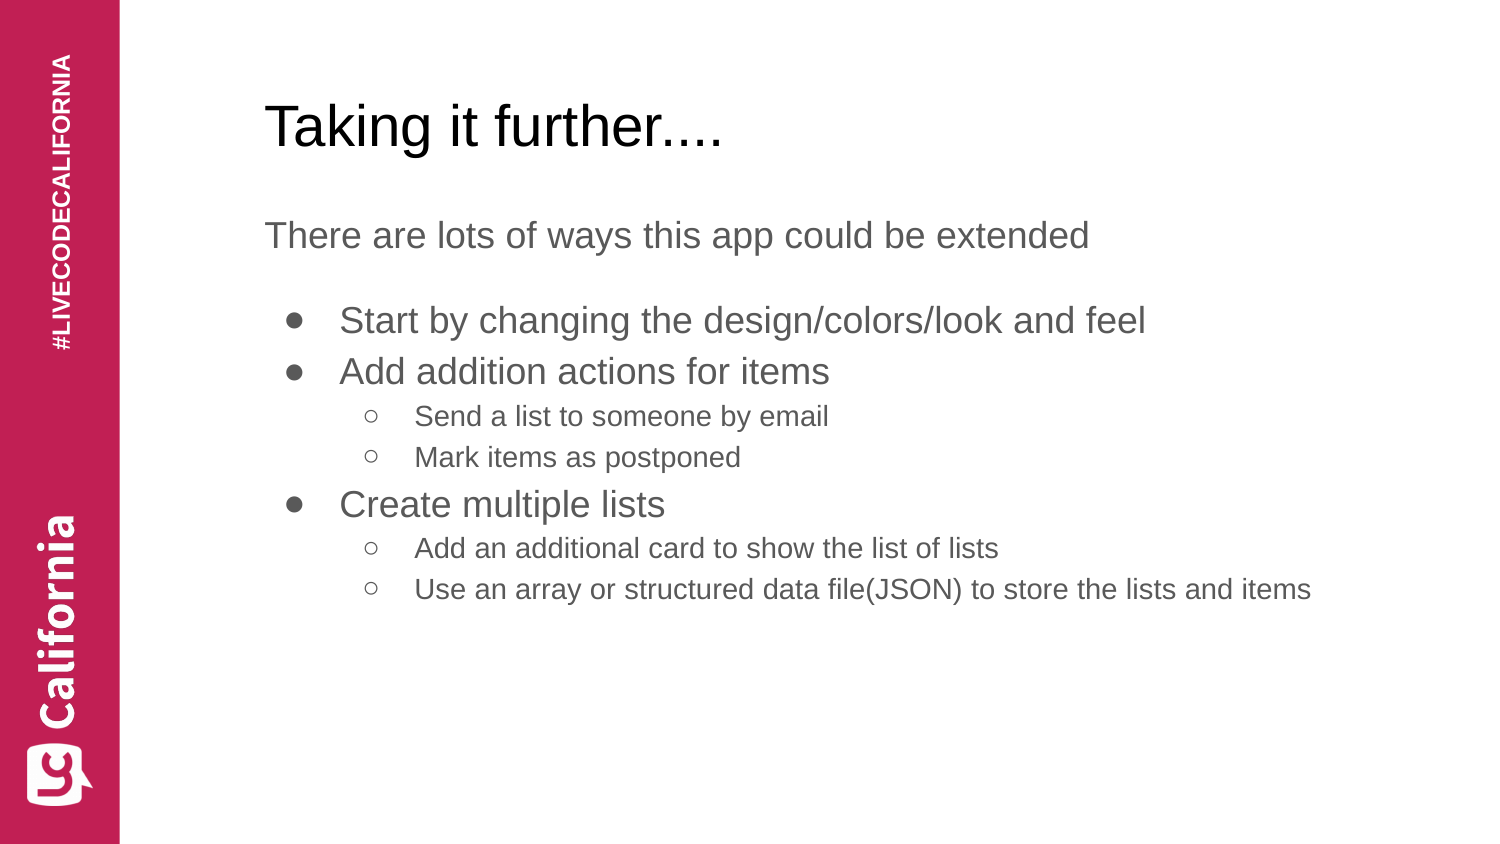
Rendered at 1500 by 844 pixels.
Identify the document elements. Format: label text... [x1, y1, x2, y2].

list There are lots of ways this app could be extended Start by changing the design/colors/look and feel Add addition actions for items Send a list to someone by email Mark items as postponed Create multiple lists Add an additional card to show the list of lists Use an array or structured data file(JSON) to store the lists and items [249, 189, 1417, 778]
picture [0, 0, 120, 844]
title Taking it further.... [249, 72, 1417, 167]
